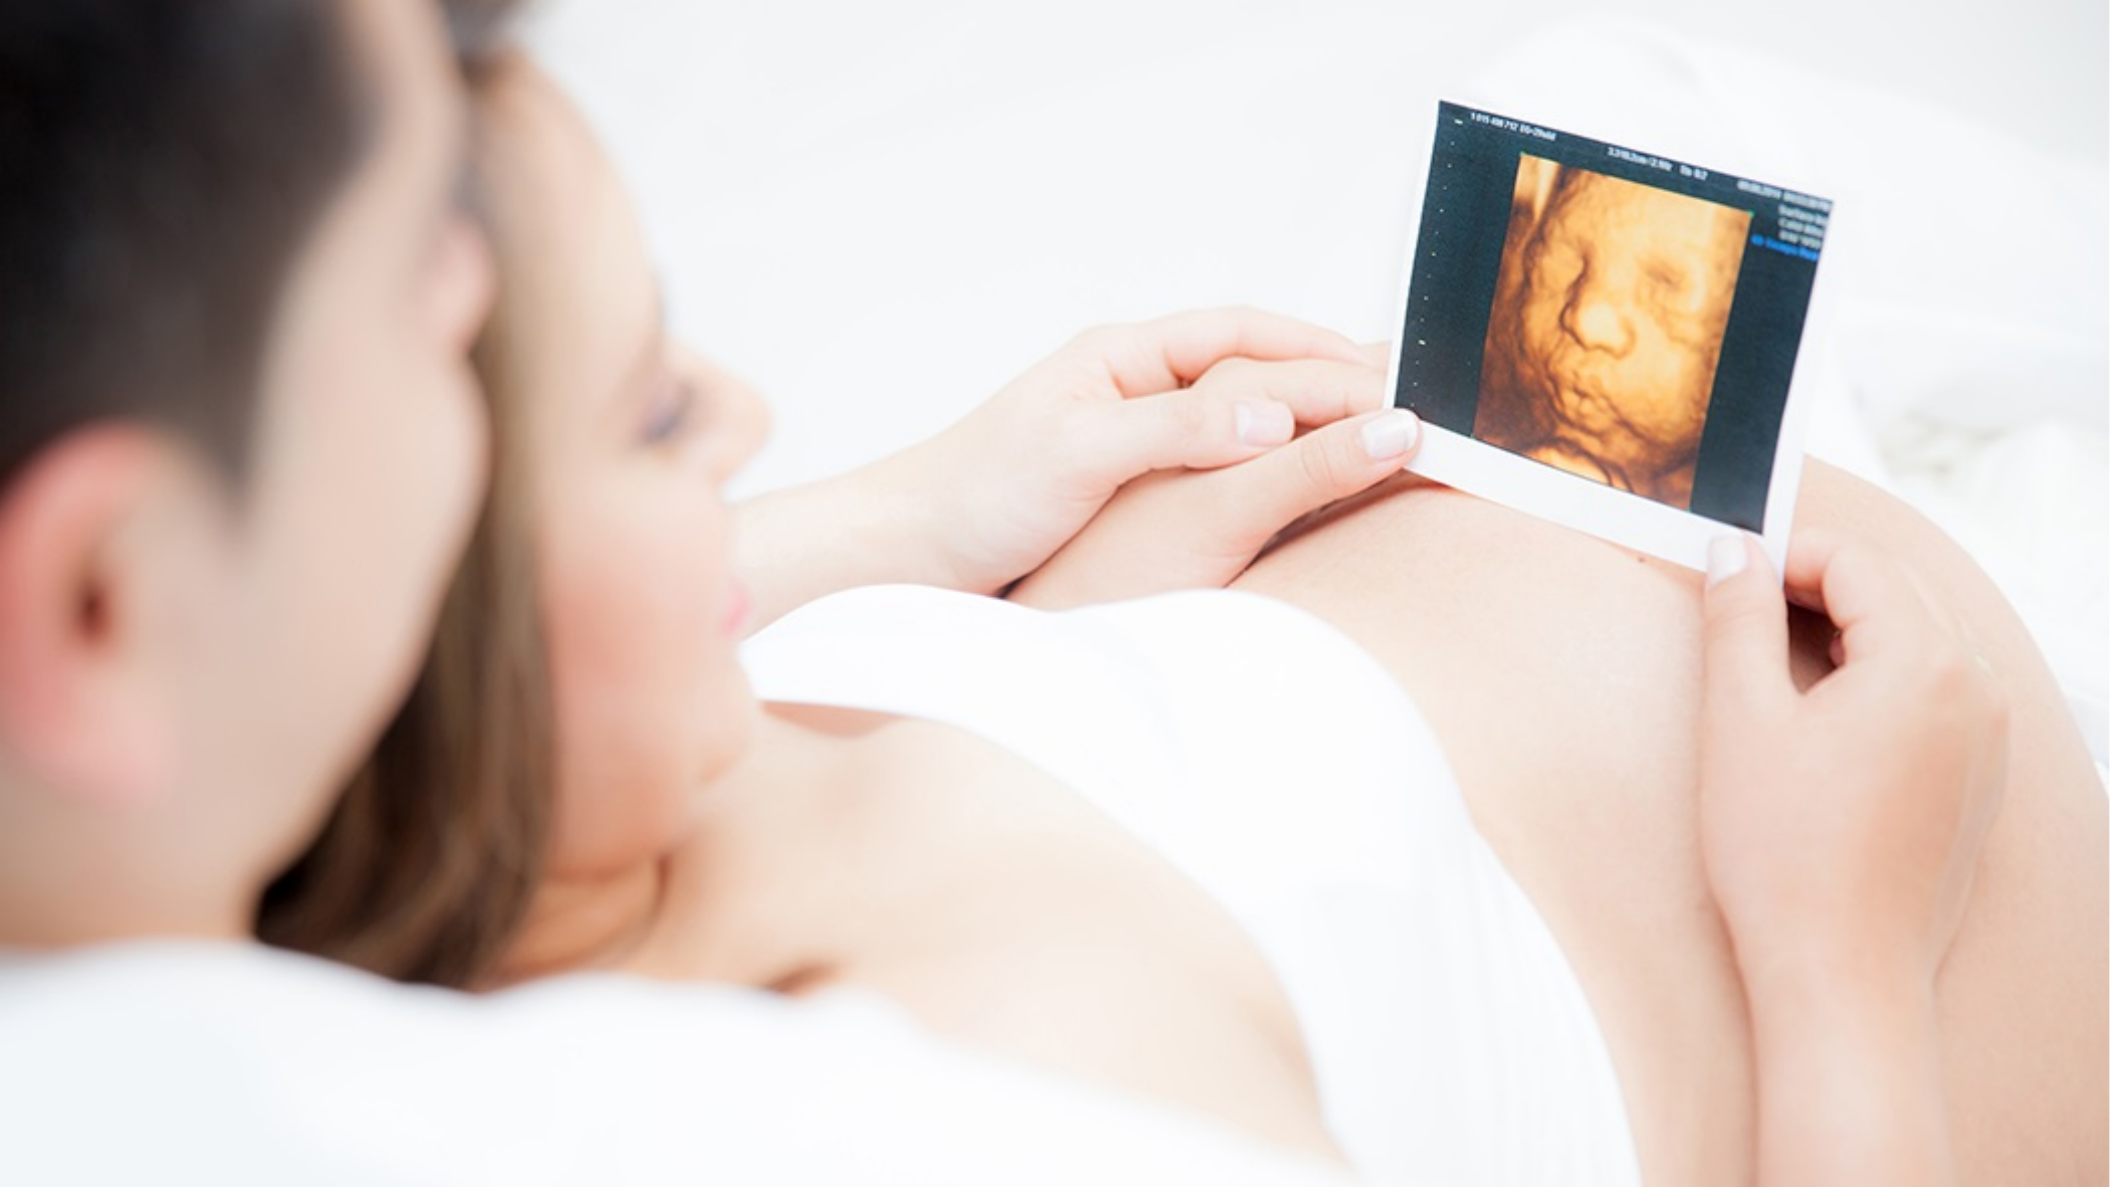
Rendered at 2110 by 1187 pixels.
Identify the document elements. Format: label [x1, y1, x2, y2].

text_box [0, 0, 2110, 1187]
